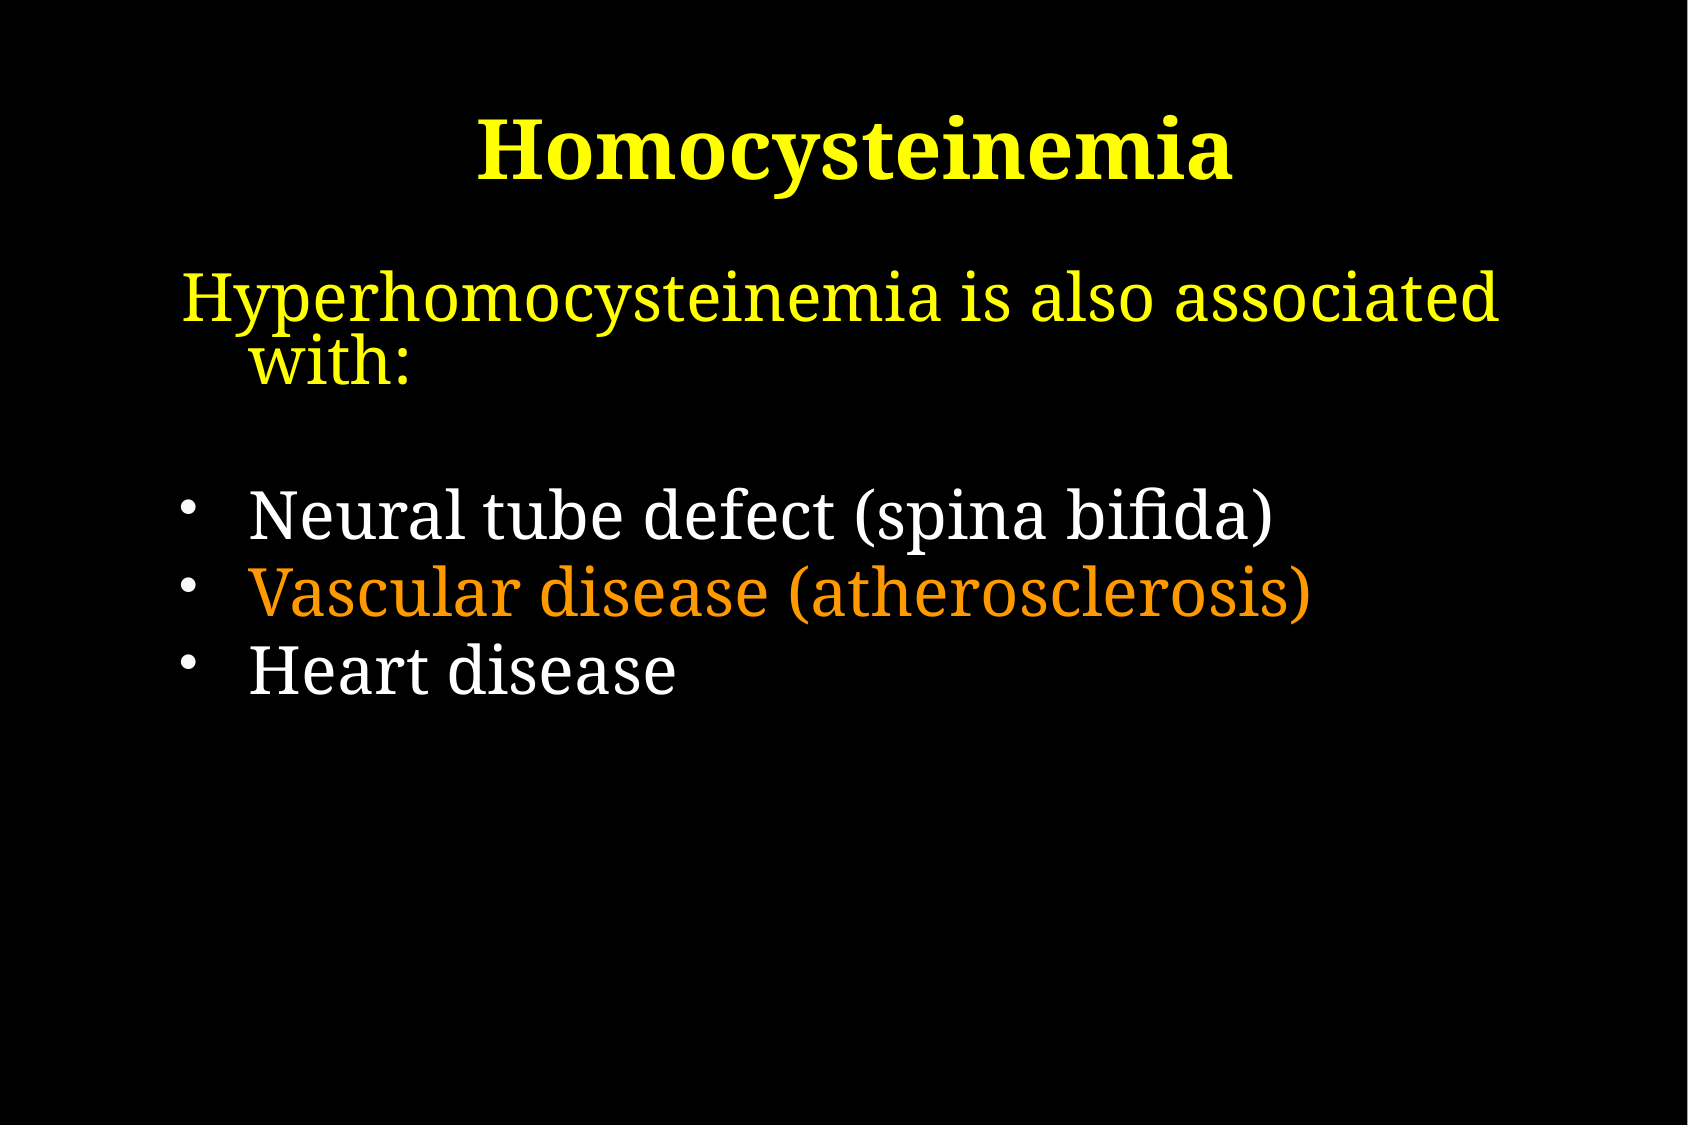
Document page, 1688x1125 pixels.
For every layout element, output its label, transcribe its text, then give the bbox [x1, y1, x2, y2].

title Homocysteinemia [181, 87, 1532, 205]
list Hyperhomocysteinemia is also associated with: Neural tube defect (spina bifida) Vascular disease (atherosclerosis) Heart disease [143, 262, 1575, 950]
